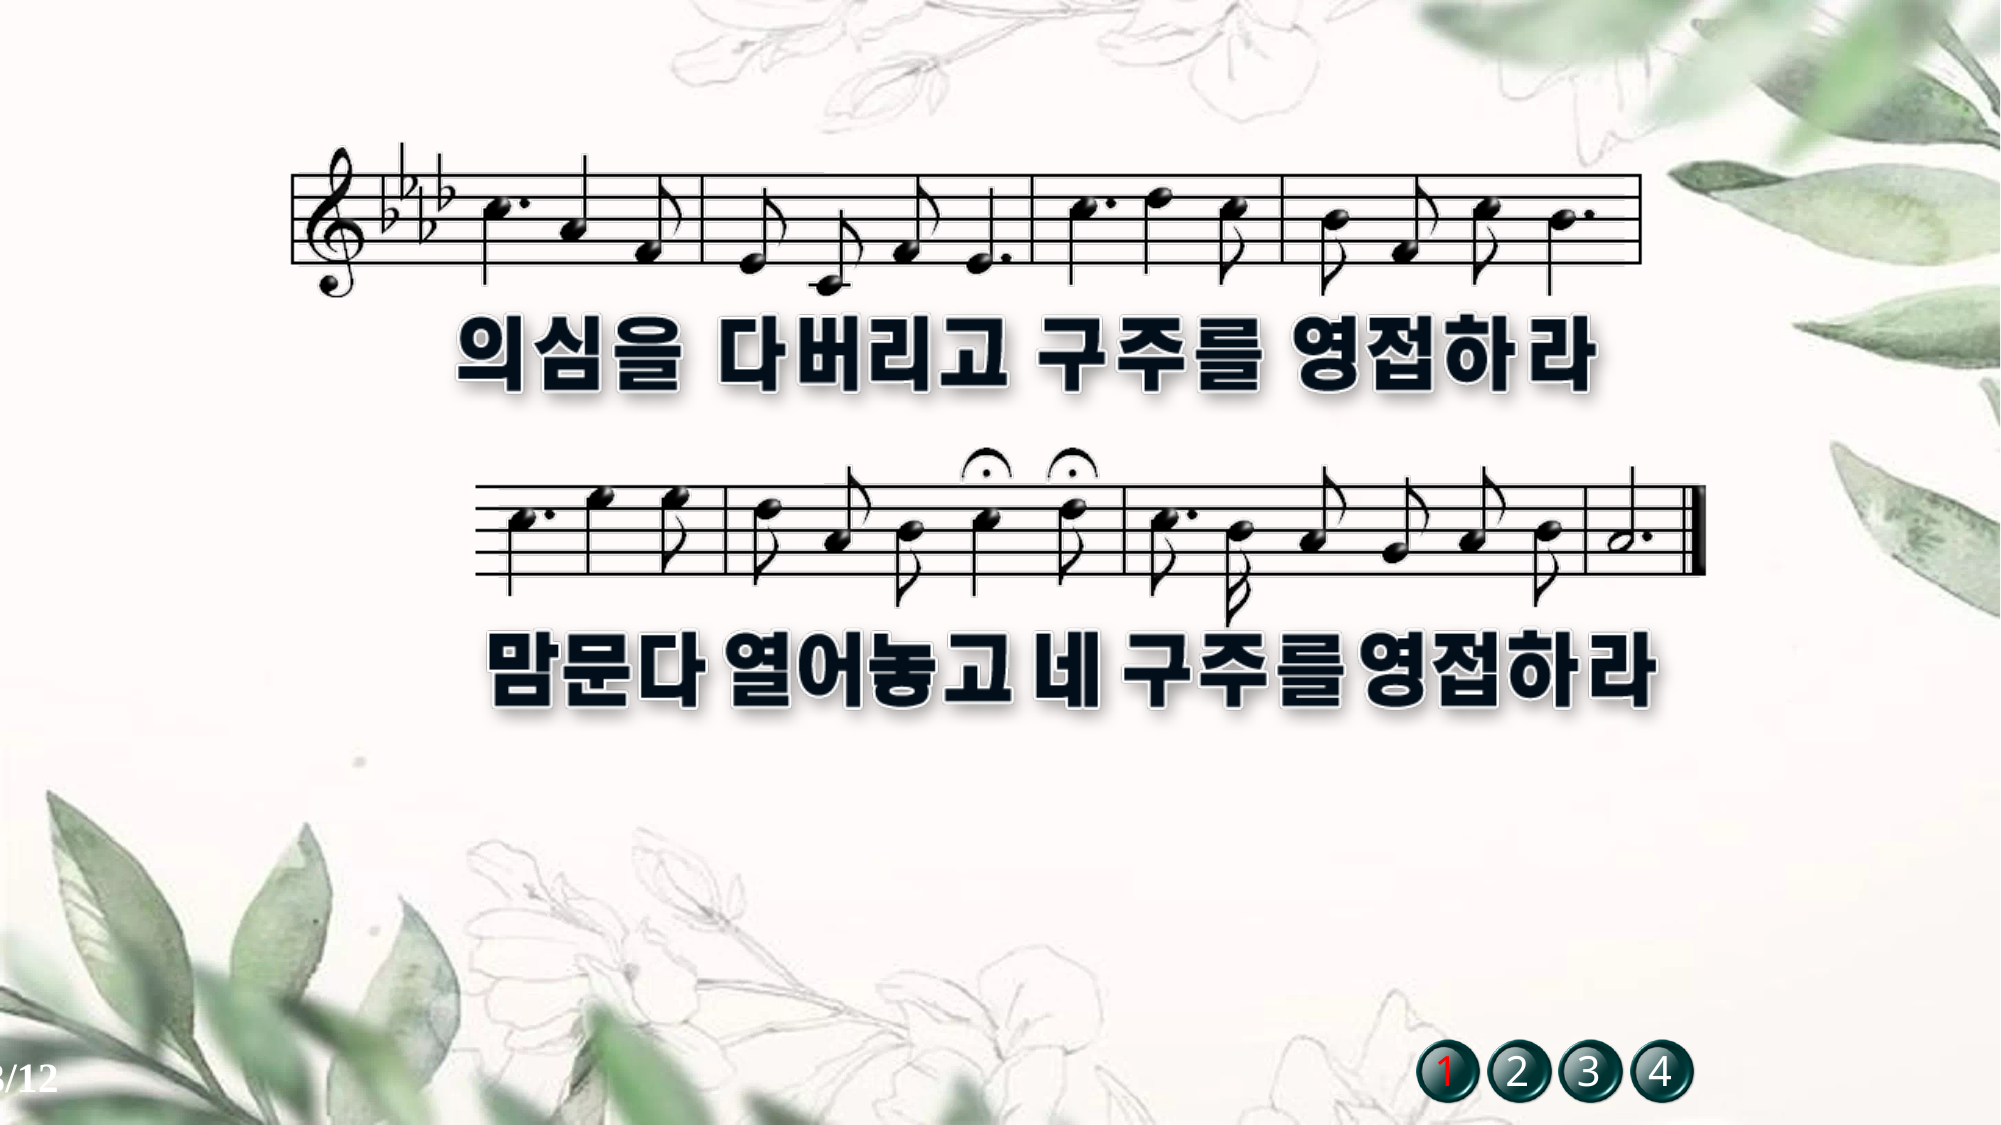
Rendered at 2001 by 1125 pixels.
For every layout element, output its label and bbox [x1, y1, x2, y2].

text_box [1413, 1035, 1484, 1106]
text_box [1555, 1035, 1626, 1106]
picture [0, 0, 2001, 1125]
text_box [1484, 1035, 1555, 1106]
text_box [1627, 1035, 1697, 1106]
